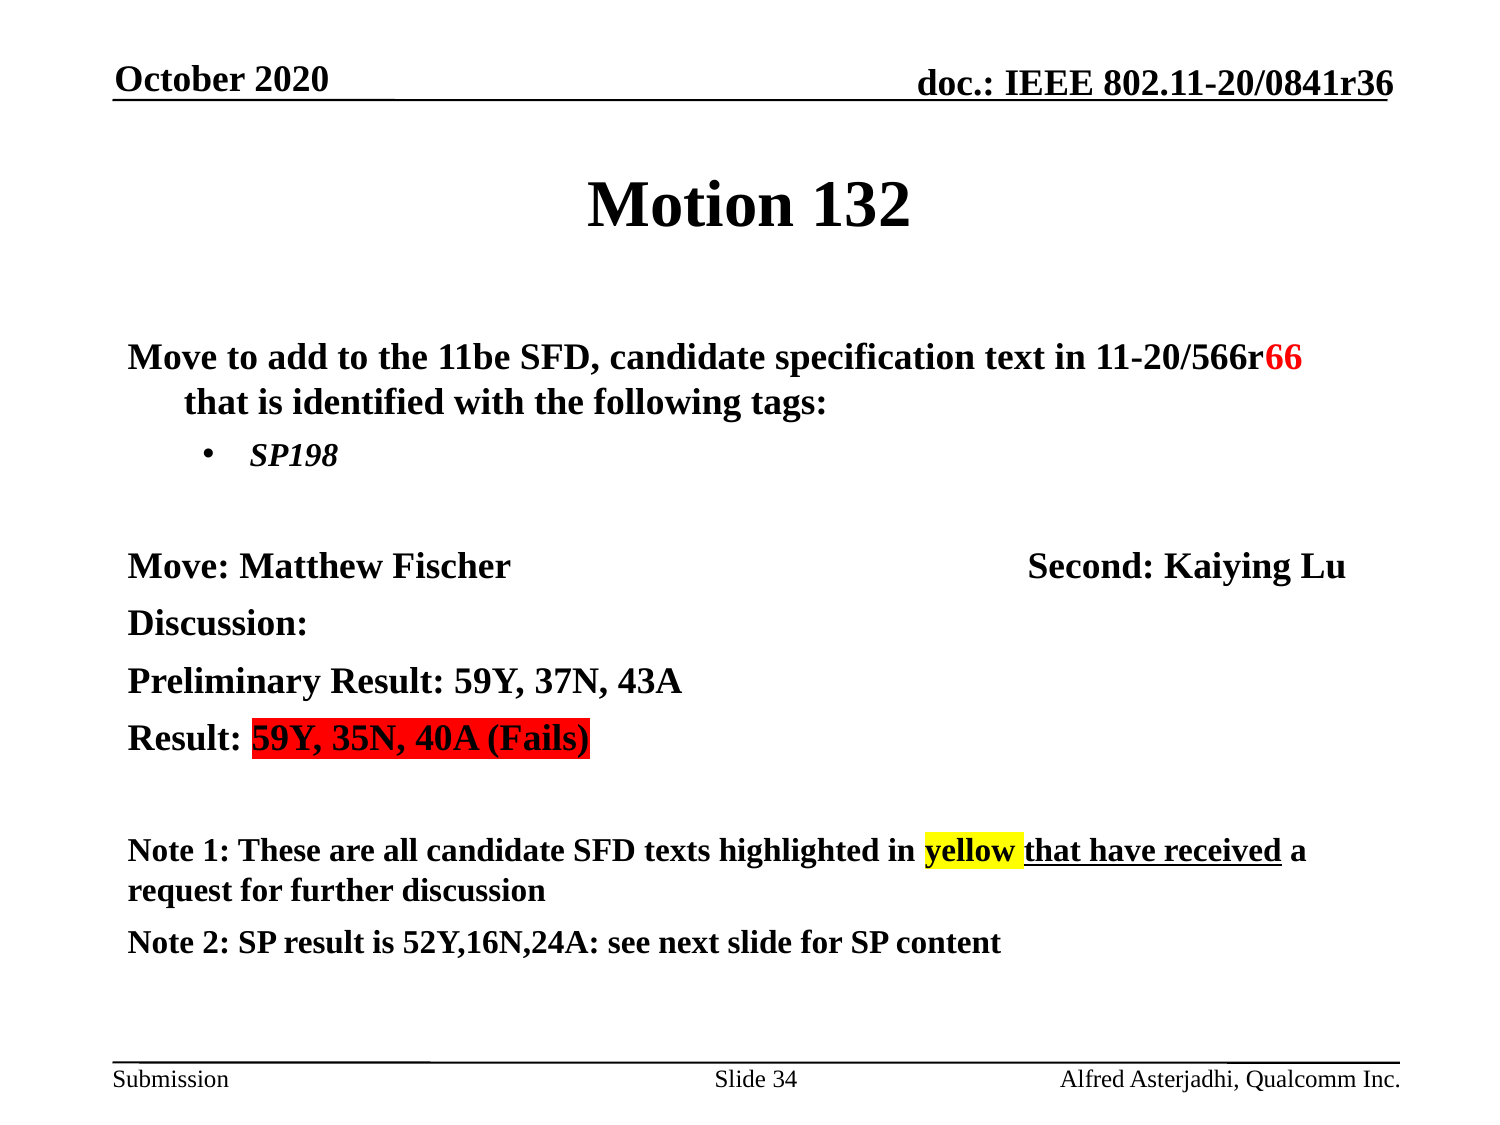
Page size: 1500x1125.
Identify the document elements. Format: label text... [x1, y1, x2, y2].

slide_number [114, 54, 423, 100]
footer Alfred Asterjadhi, Qualcomm Inc. [878, 1061, 1402, 1093]
slide_number Slide 34 [712, 1061, 800, 1123]
list Move to add to the 11be SFD, candidate specification text in 11-20/566r66 that is identified with the following tags: SP198 Move: Matthew Fischer Second: Kaiying Lu Discussion: Preliminary Result: 59Y, 37N, 43A Result: 59Y, 35N, 40A (Fails) Note 1: These are all candidate SFD texts highlighted in yellow that have received a request for further discussion Note 2: SP result is 52Y,16N,24A: see next slide for SP content [112, 324, 1388, 1000]
title Motion 132 [112, 112, 1388, 288]
